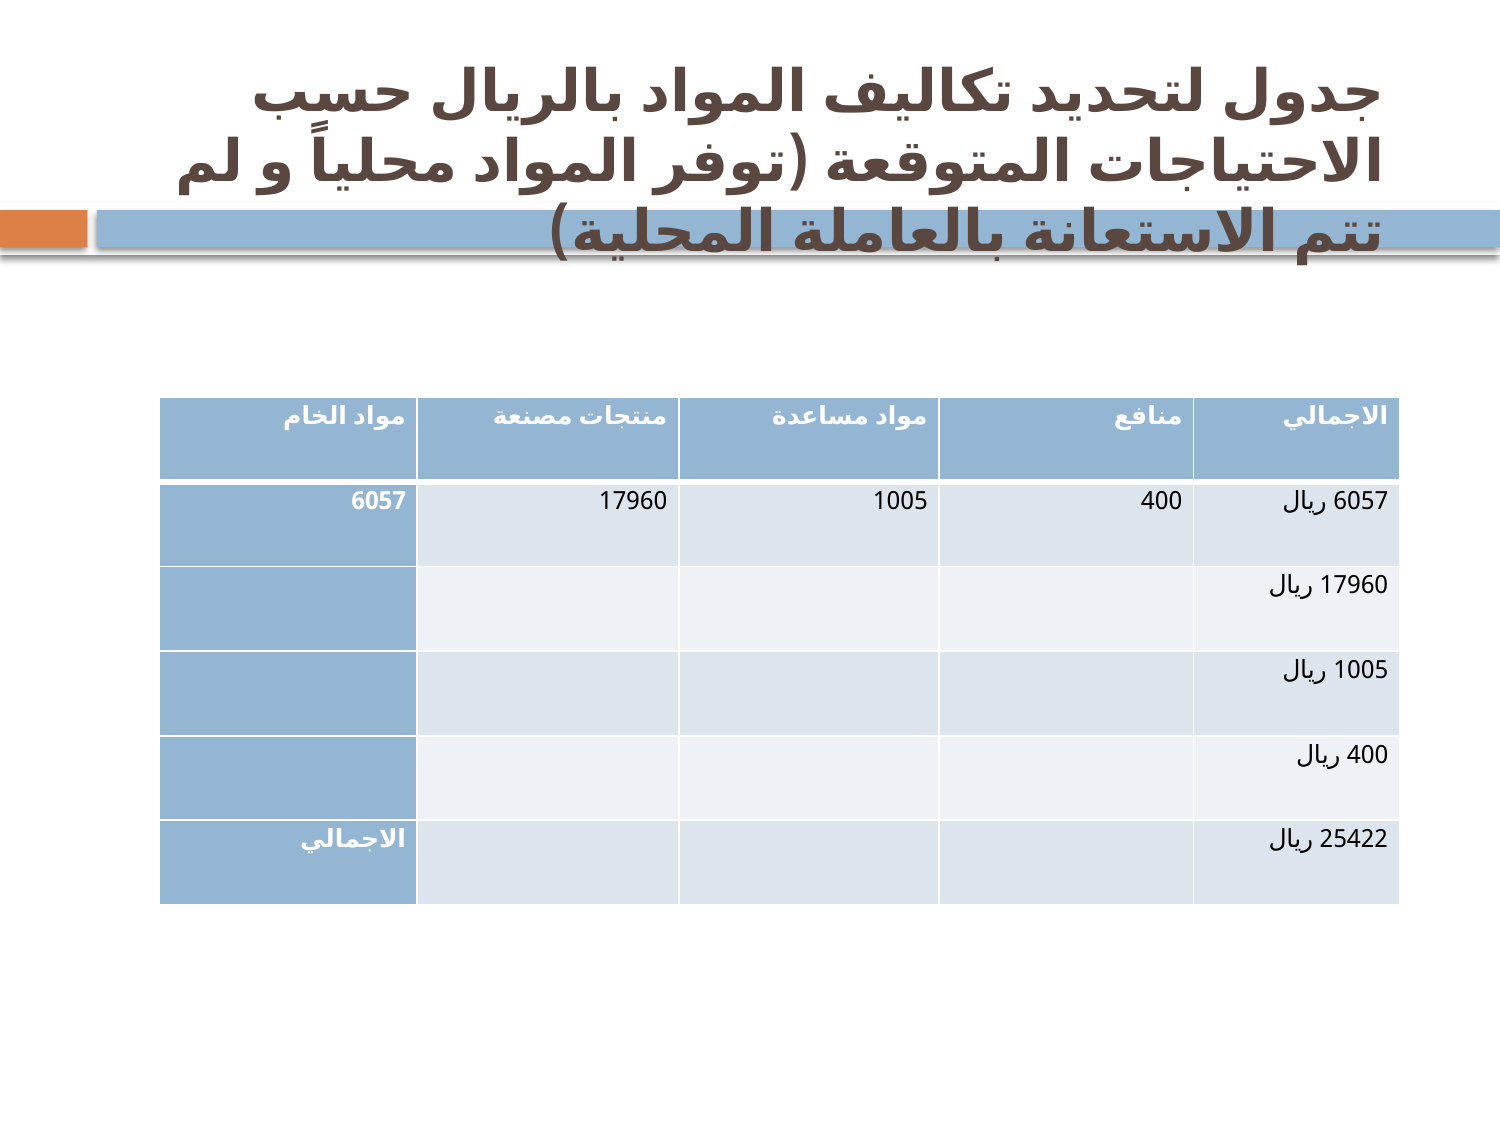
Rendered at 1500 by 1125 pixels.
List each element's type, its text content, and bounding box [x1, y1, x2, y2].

table_cell 400 [940, 485, 1193, 566]
table_cell 17960 [418, 485, 678, 566]
table_cell [680, 567, 938, 650]
table_cell [940, 737, 1193, 819]
table_cell [940, 821, 1193, 904]
table_cell 1005 ريال [1194, 652, 1399, 735]
table_cell [680, 737, 938, 819]
table_cell الاجمالي [160, 821, 416, 904]
table_cell [418, 737, 678, 819]
table_cell [418, 567, 678, 650]
table_cell 17960 ريال [1194, 567, 1399, 650]
table_cell 400 ريال [1194, 737, 1399, 819]
table_header منتجات مصنعة [418, 398, 678, 479]
table_cell 1005 [680, 485, 938, 566]
table_cell 6057 ريال [1194, 485, 1399, 566]
table_cell 6057 [160, 485, 416, 566]
table_header مواد الخام [160, 398, 416, 479]
table_cell [418, 652, 678, 735]
table_cell [940, 652, 1193, 735]
table_cell [160, 652, 416, 735]
table_cell [680, 652, 938, 735]
table_cell [160, 567, 416, 650]
table_header الاجمالي [1194, 398, 1399, 479]
table_header مواد مساعدة [680, 398, 938, 479]
table_cell 25422 ريال [1194, 821, 1399, 904]
table_cell [160, 737, 416, 819]
table_cell [680, 821, 938, 904]
table_header منافع [940, 398, 1193, 479]
table_cell [418, 821, 678, 904]
table_cell [940, 567, 1193, 650]
text_box جدول لتحديد تكاليف المواد بالريال حسب الاحتياجات المتوقعة (توفر المواد محلياً و لم تتم الاستعانة بالعاملة المحلية) [159, 45, 1400, 271]
